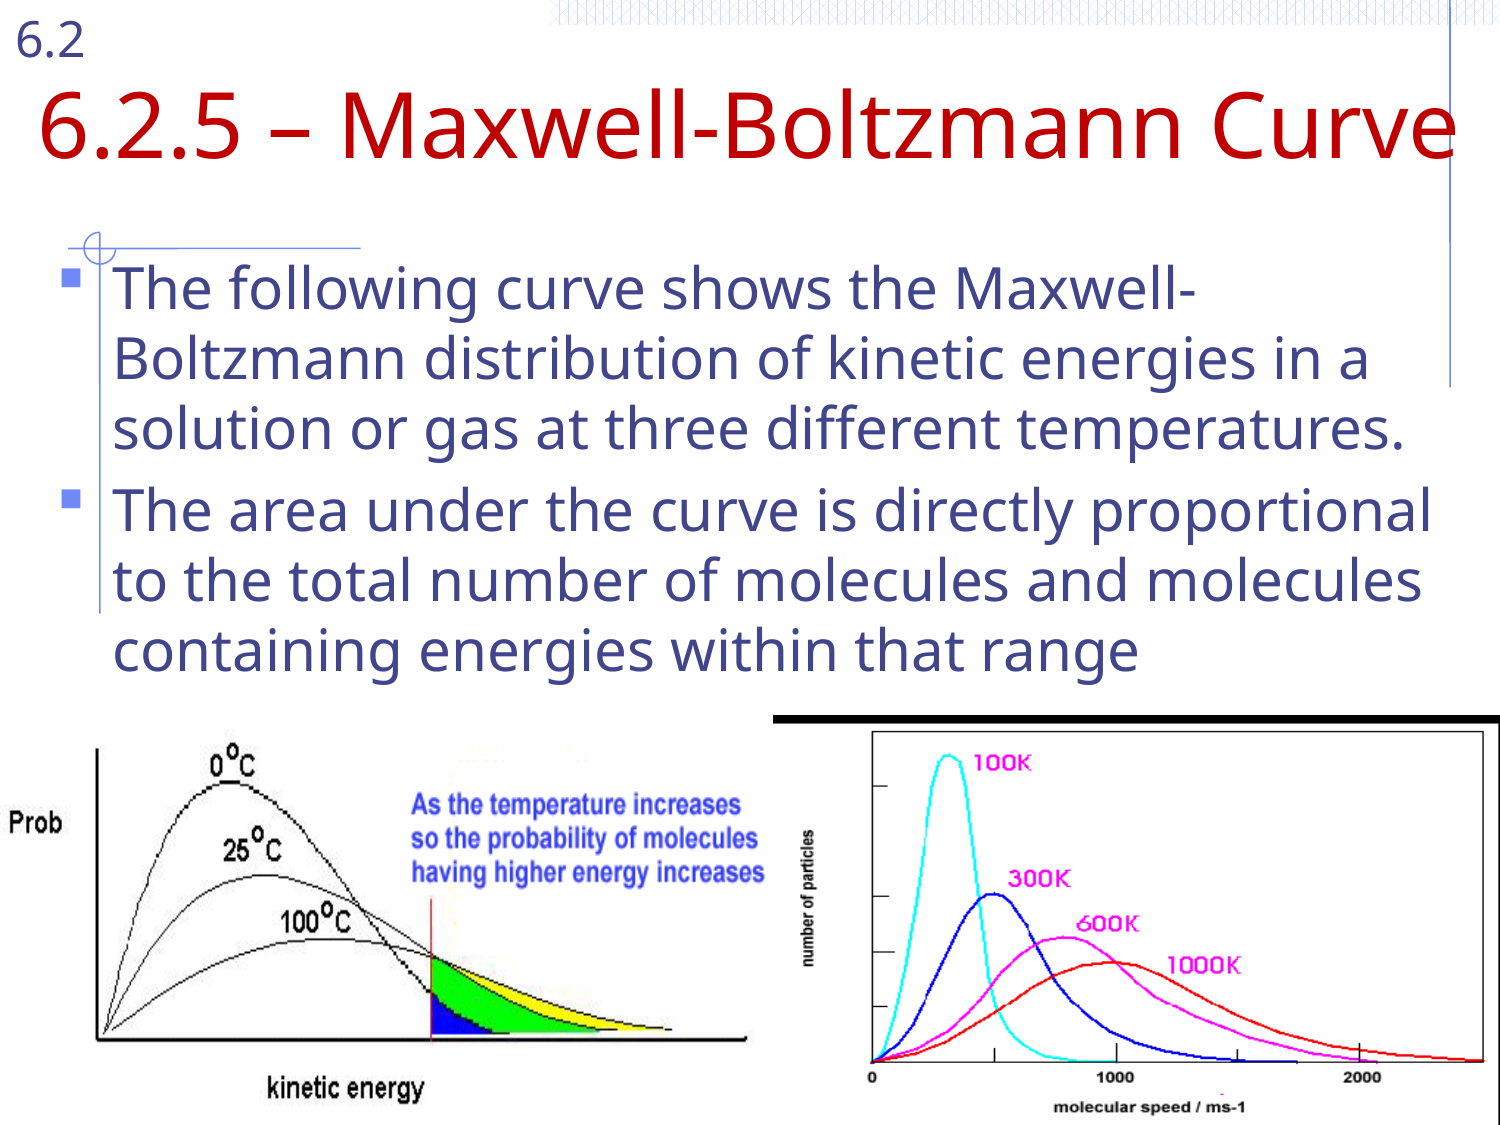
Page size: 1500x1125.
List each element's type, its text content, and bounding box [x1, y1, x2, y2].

list The following curve shows the Maxwell-Boltzmann distribution of kinetic energies in a solution or gas at three different temperatures. The area under the curve is directly proportional to the total number of molecules and molecules containing energies within that range [41, 243, 1471, 714]
picture [0, 715, 1500, 1125]
title 6.2.5 – Maxwell-Boltzmann Curve [17, 49, 1483, 185]
